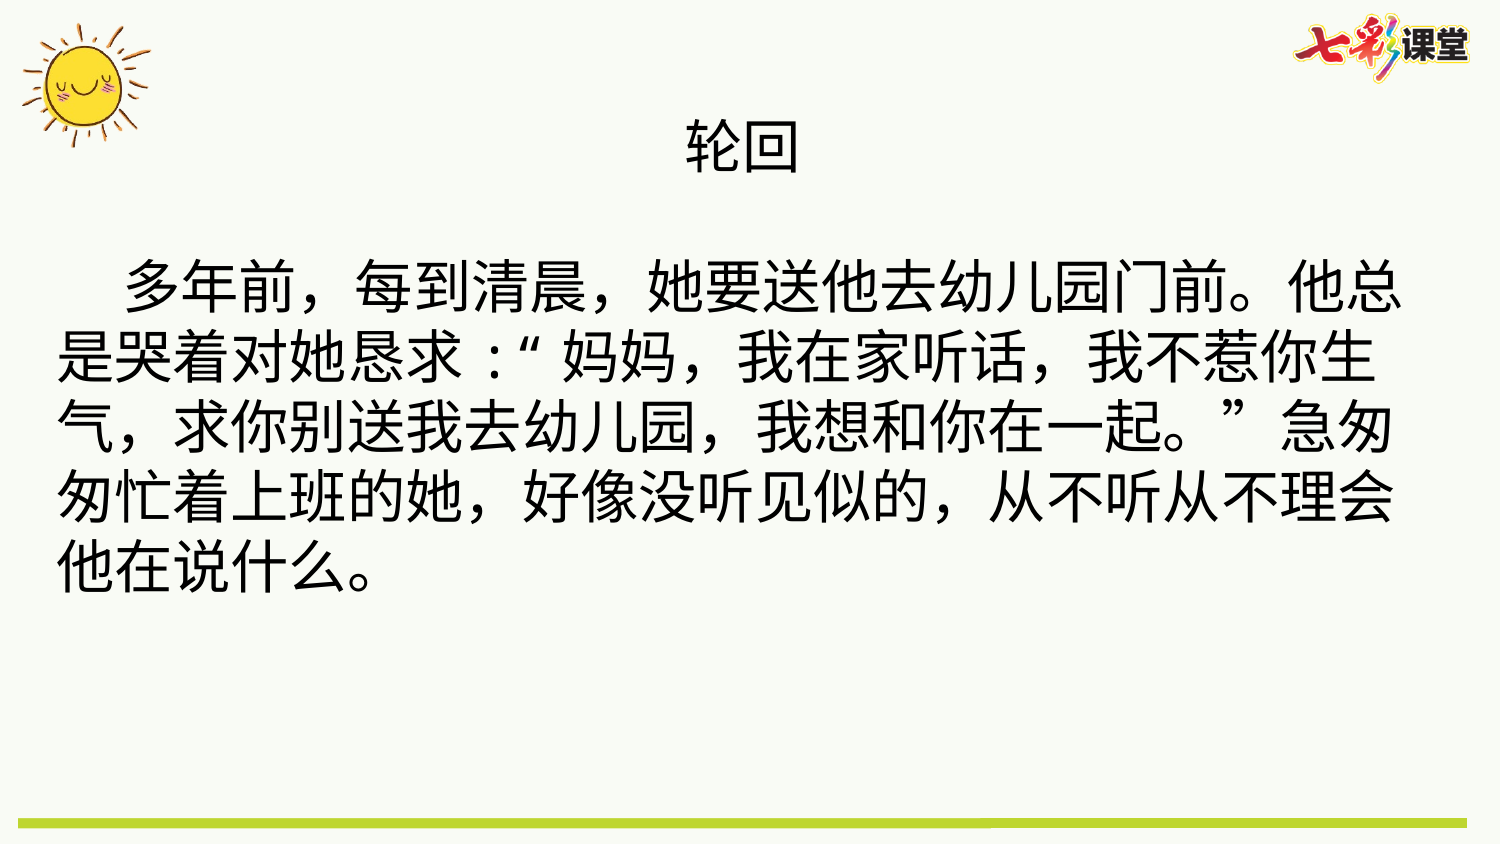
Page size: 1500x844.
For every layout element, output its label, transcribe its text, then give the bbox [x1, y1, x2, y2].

picture [0, 0, 173, 172]
text_box 轮回 多年前，每到清晨，她要送他去幼儿园门前。他总是哭着对她恳求:“妈妈，我在家听话，我不惹你生气，求你别送我去幼儿园，我想和你在一起。”急匆匆忙着上班的她，好像没听见似的，从不听从不理会他在说什么。 [41, 102, 1444, 678]
picture [18, 771, 1467, 844]
picture [1291, 9, 1472, 87]
